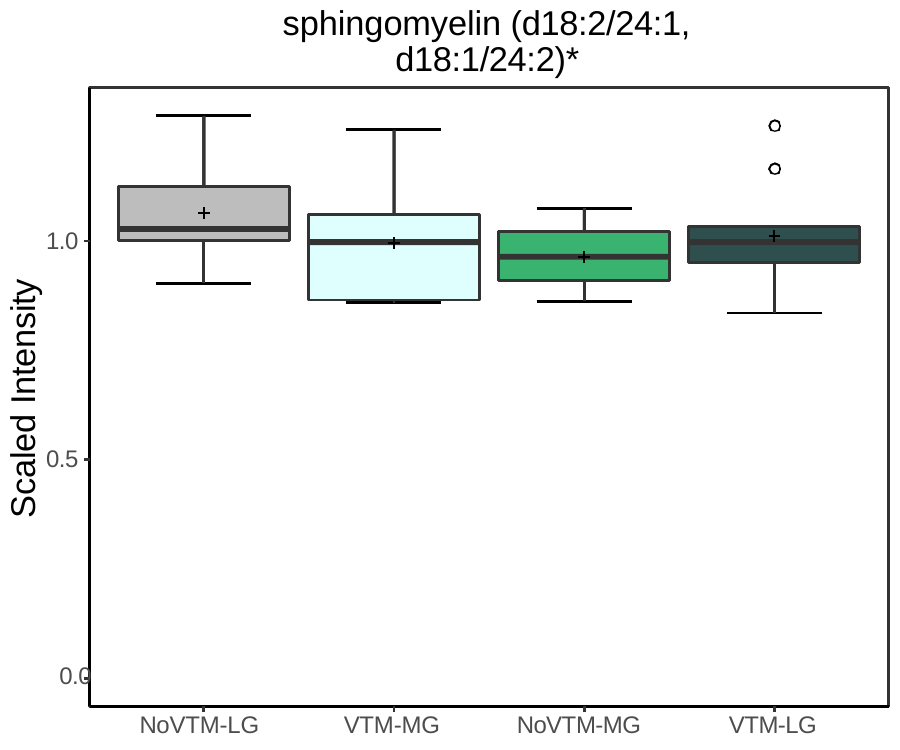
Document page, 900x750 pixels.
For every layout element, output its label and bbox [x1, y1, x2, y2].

footer [57, 661, 95, 750]
text_box [83, 86, 891, 738]
text_box [1, 274, 82, 521]
text_box [44, 223, 82, 254]
title [130, 0, 770, 86]
slide_number [137, 713, 290, 750]
